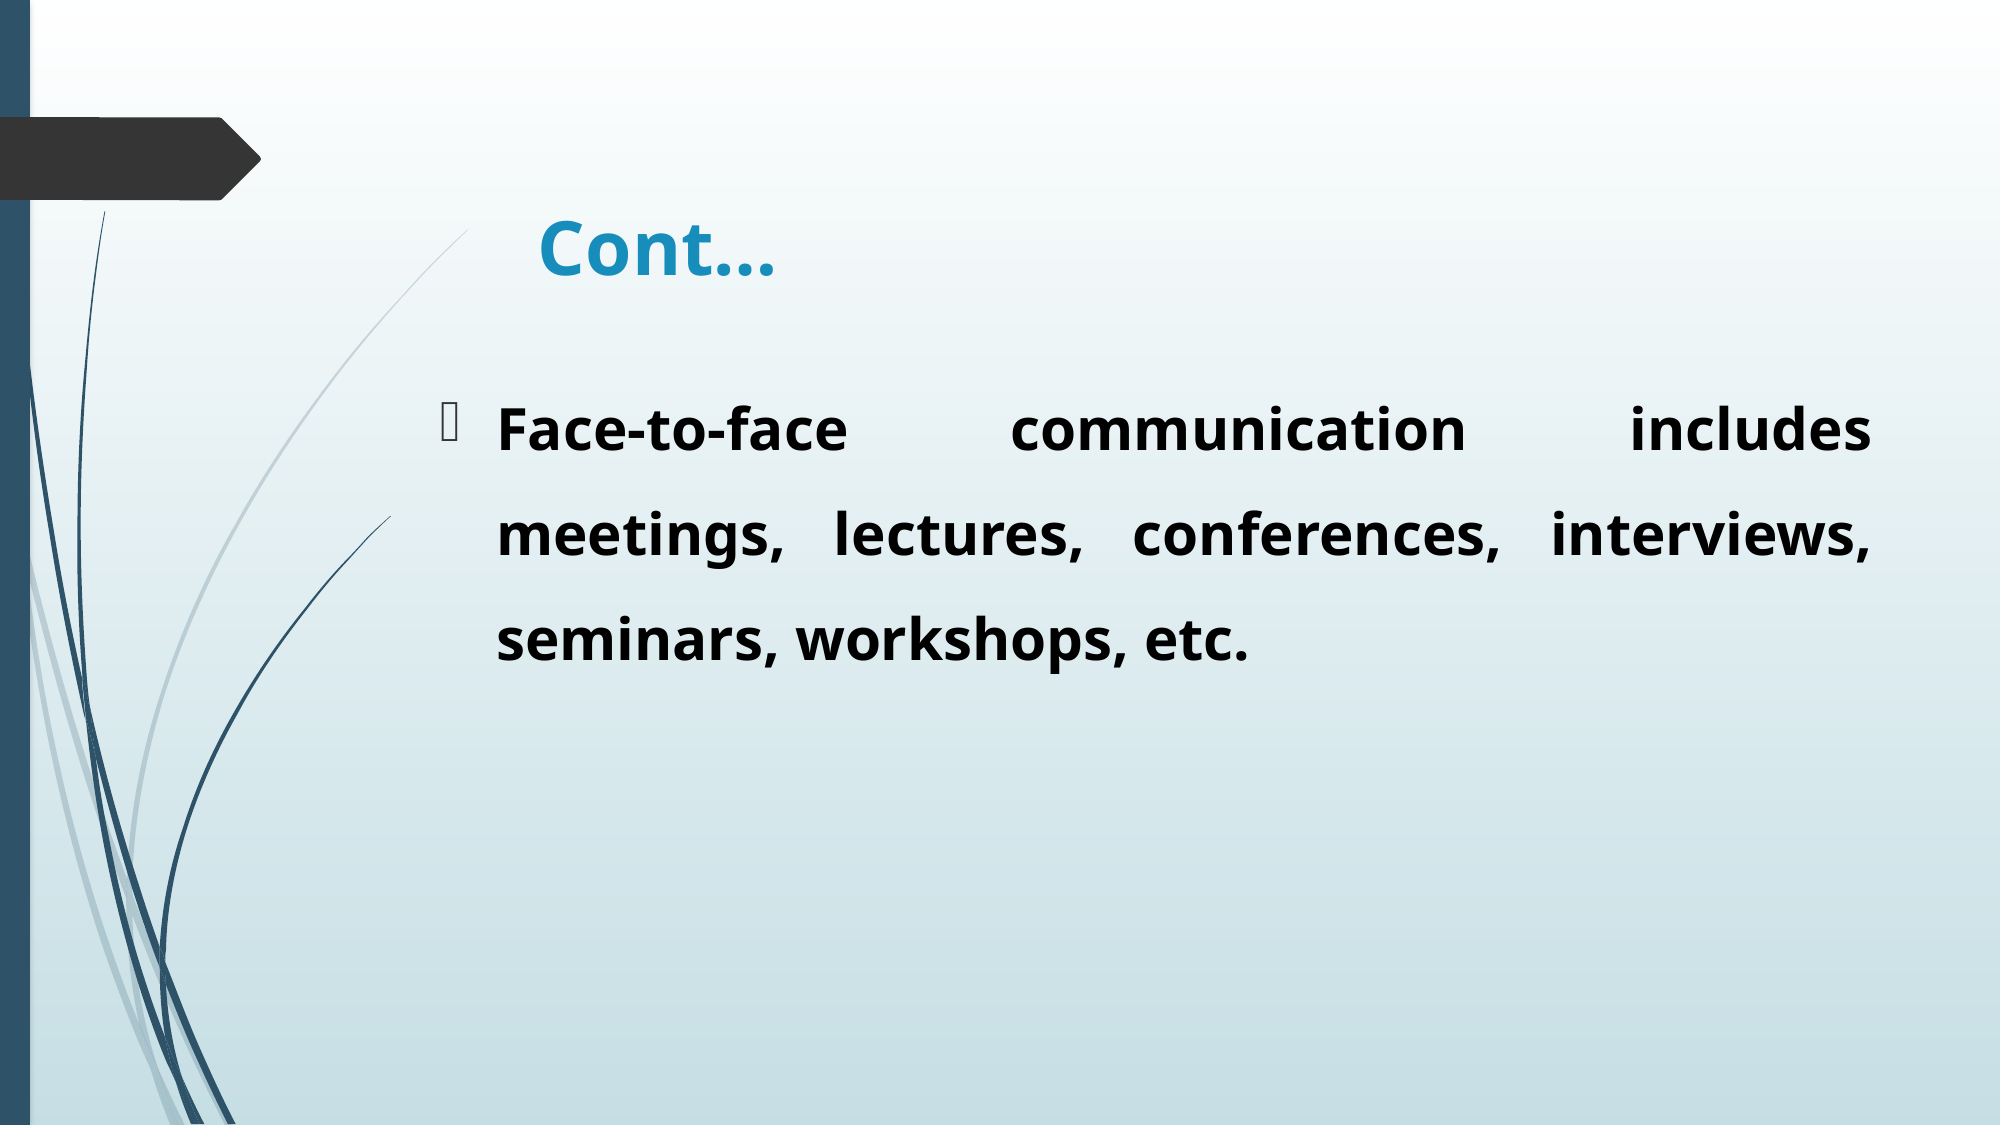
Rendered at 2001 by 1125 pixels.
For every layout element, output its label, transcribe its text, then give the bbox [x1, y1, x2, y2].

list Face-to-face communication includes meetings, lectures, conferences, interviews, seminars, workshops, etc. [424, 350, 1888, 970]
title Cont… [425, 102, 1888, 313]
